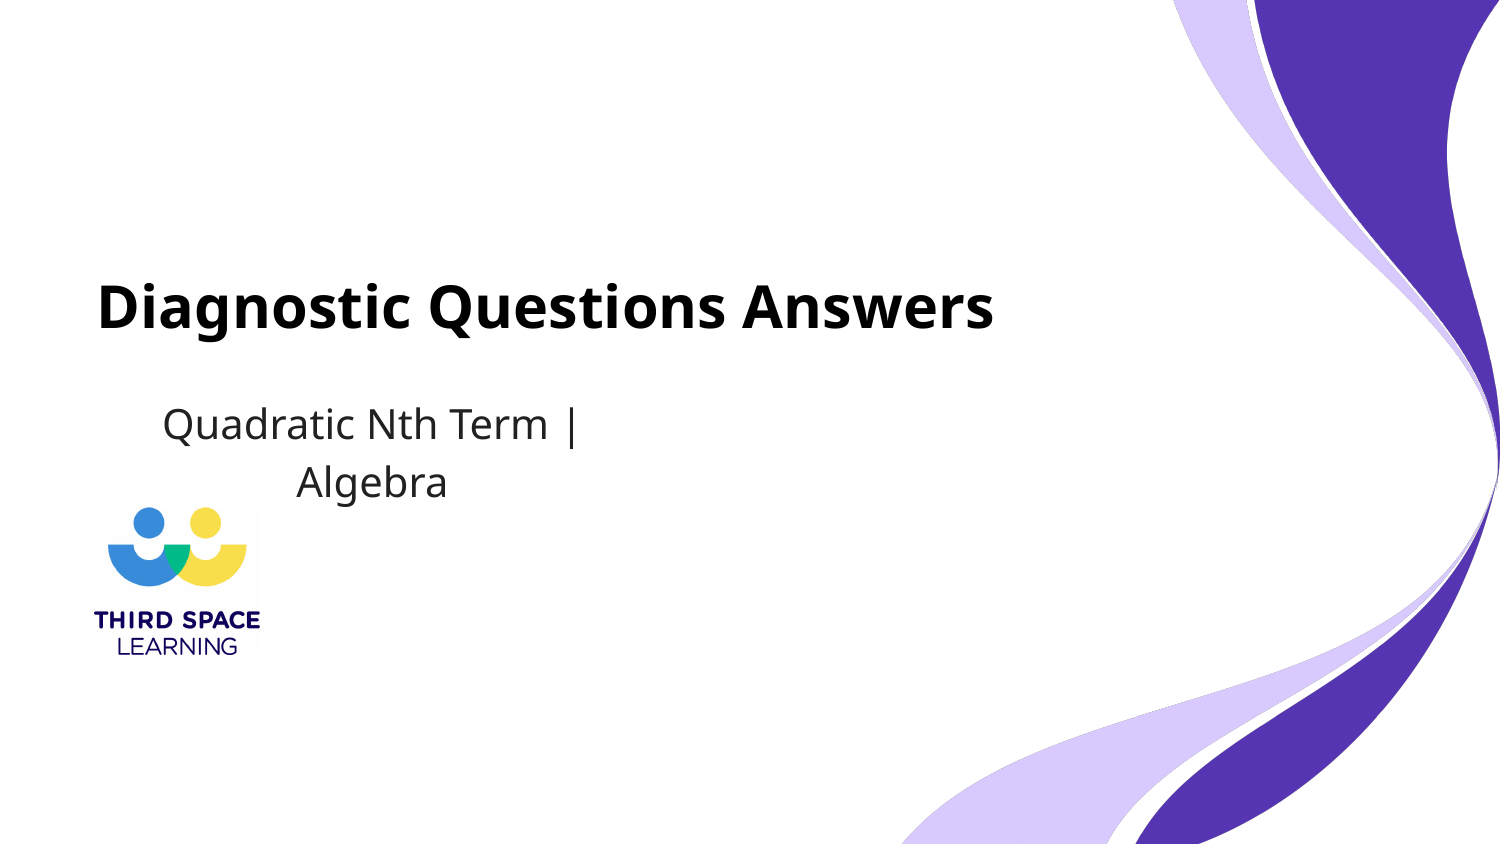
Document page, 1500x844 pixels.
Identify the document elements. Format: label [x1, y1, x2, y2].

picture [901, 0, 1500, 844]
picture [94, 507, 260, 655]
